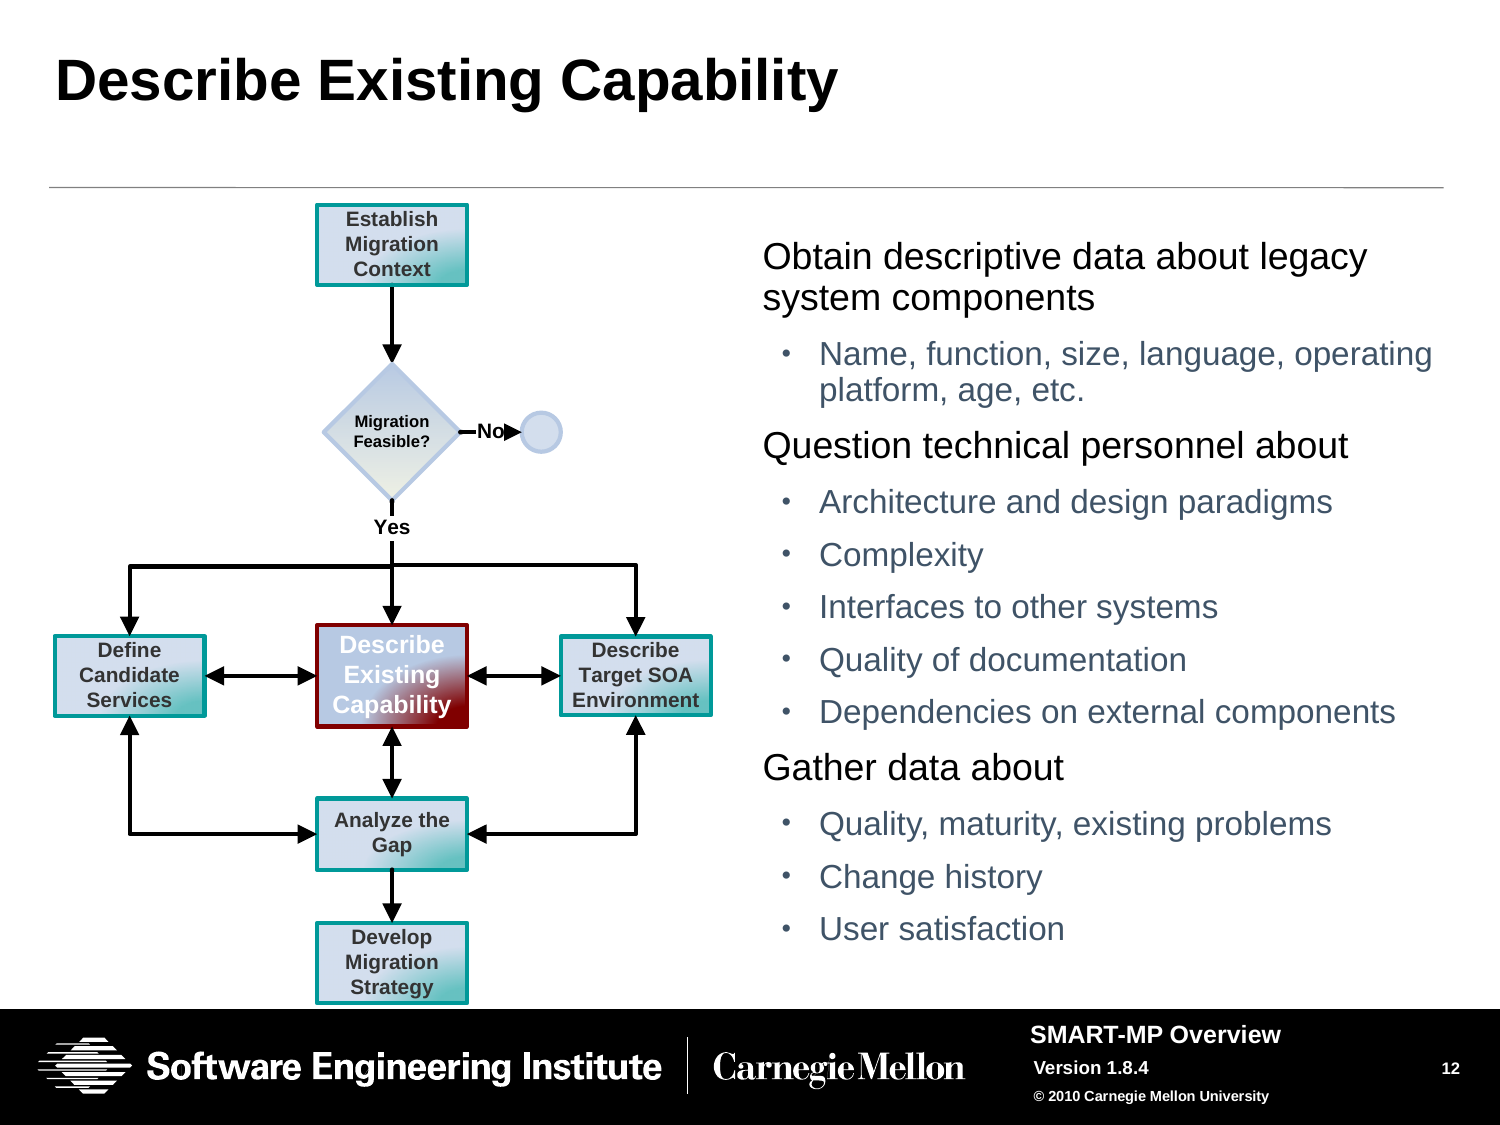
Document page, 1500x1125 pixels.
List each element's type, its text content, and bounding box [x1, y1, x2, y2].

text_box Obtain descriptive data about legacy system components Name, function, size, language, operating platform, age, etc. Question technical personnel about Architecture and design paradigms Complexity Interfaces to other systems Quality of documentation Dependencies on external components Gather data about Quality, maturity, existing problems Change history User satisfaction [762, 237, 1438, 963]
picture [49, 199, 716, 1009]
text_box SMART-MP Overview [1015, 1010, 1297, 1056]
title Describe Existing Capability [55, 49, 1451, 114]
